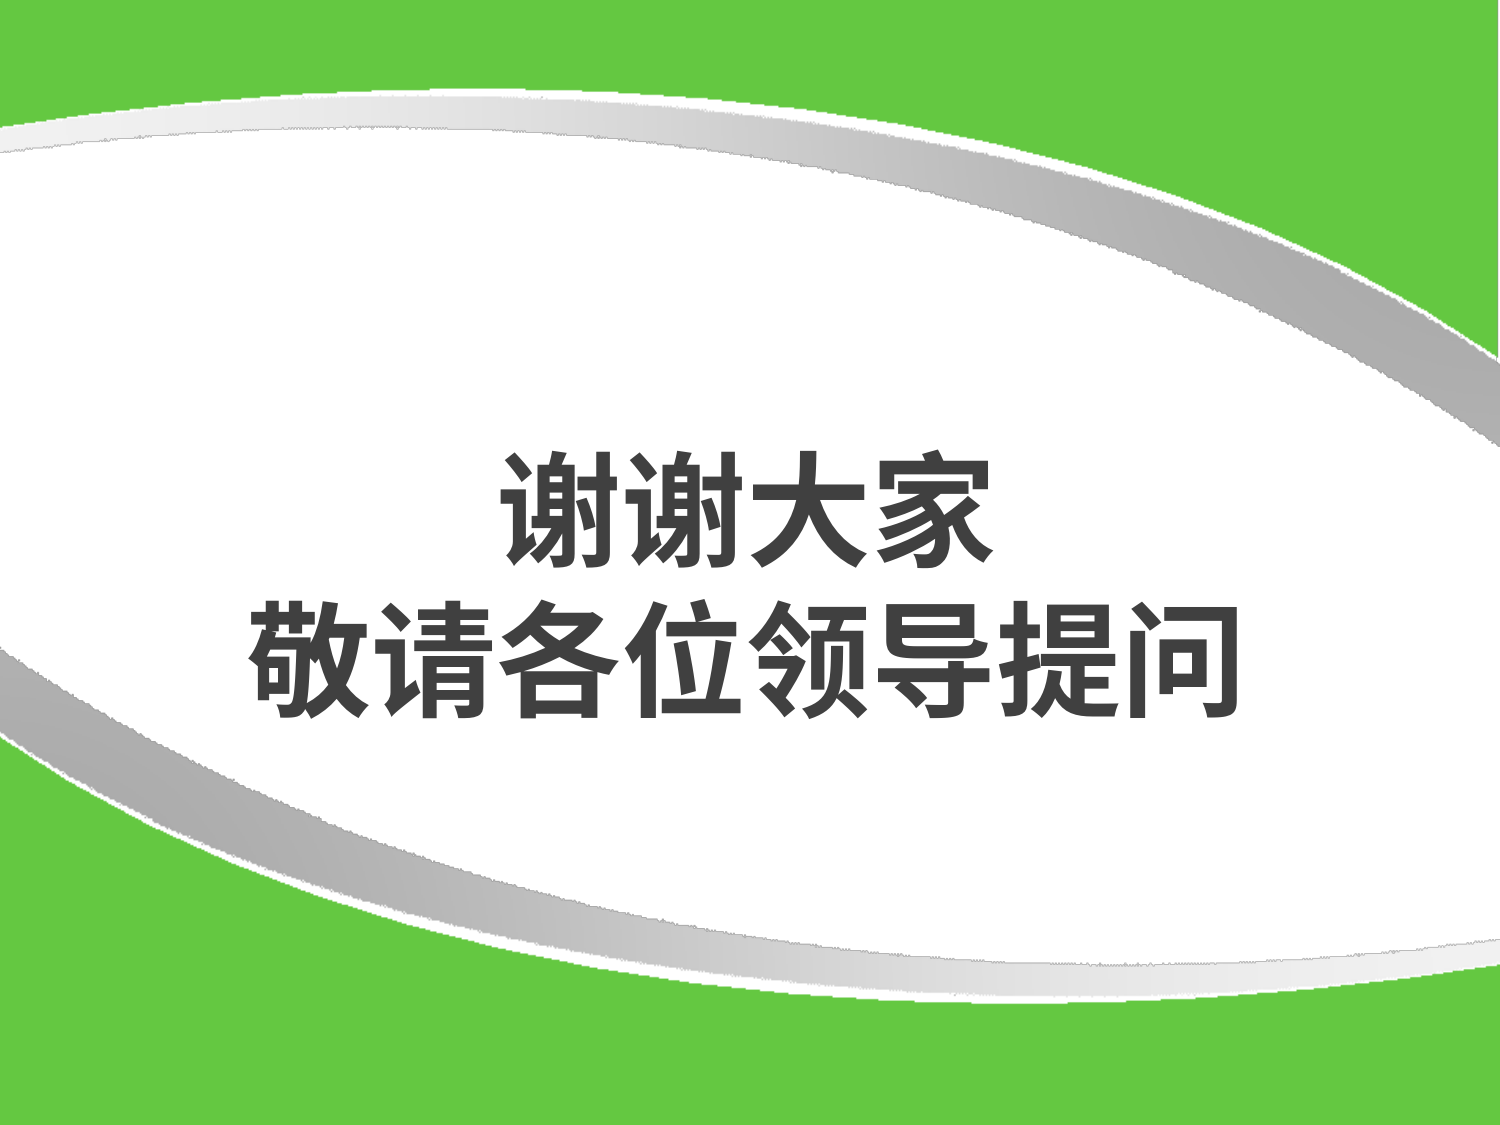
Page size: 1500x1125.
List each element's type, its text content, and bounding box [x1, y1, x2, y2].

picture [0, 640, 1500, 1125]
picture [0, 0, 1500, 451]
text_box 谢谢大家 敬请各位领导提问 [231, 468, 1262, 639]
